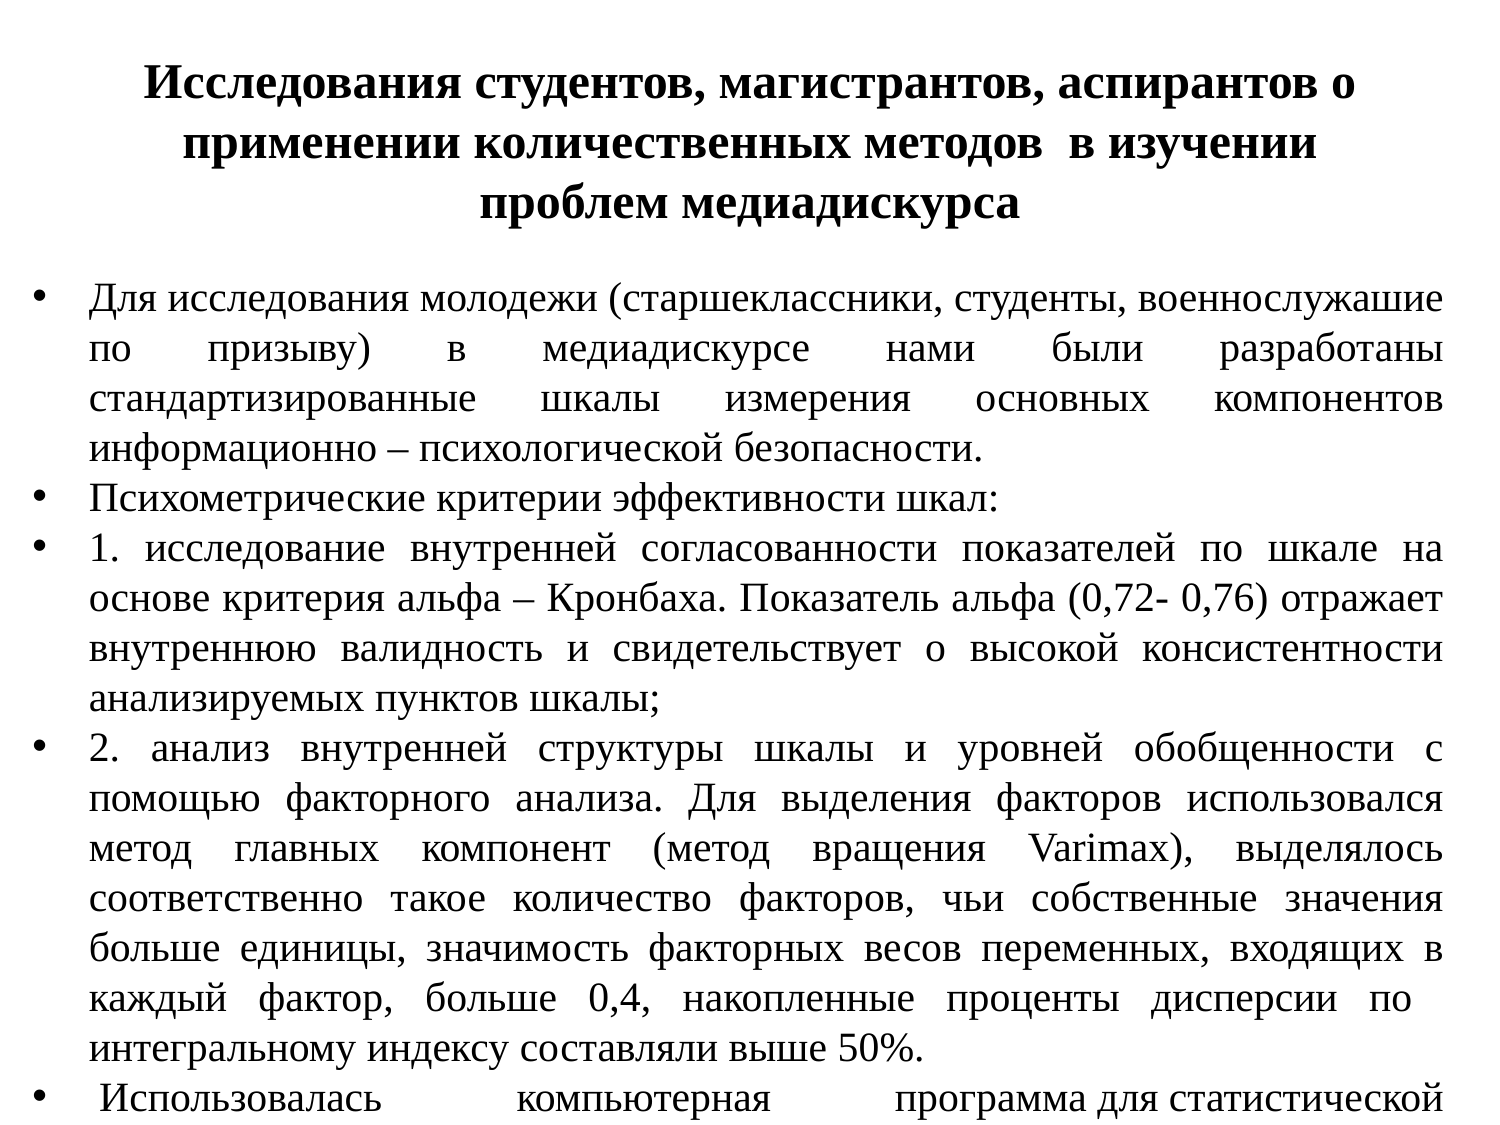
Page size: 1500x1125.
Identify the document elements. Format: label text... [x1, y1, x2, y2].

text_box Исследования студентов, магистрантов, аспирантов о применении количественных методов в изучении проблем медиадискурса [75, 45, 1425, 233]
text_box Для исследования молодежи (старшеклассники, студенты, военнослужашие по призыву) в медиадискурсе нами были разработаны стандартизированные шкалы измерения основных компонентов информационно – психологической безопасности. Психометрические критерии эффективности шкал: 1. исследование внутренней согласованности показателей по шкале на основе критерия альфа – Кронбаха. Показатель альфа (0,72- 0,76) отражает внутреннюю валидность и свидетельствует о высокой консистентности анализируемых пунктов шкалы; 2. анализ внутренней структуры шкалы и уровней обобщенности с помощью факторного анализа. Для выделения факторов использовался метод главных компонент (метод вращения Varimax), выделялось соответственно такое количество факторов, чьи собственные значения больше единицы, значимость факторных весов переменных, входящих в каждый фактор, больше 0,4, накопленные проценты дисперсии по интегральному индексу составляли выше 50%. Использовалась компьютерная программа для статистической обработки данных «SPSS 22 Statistics». [17, 262, 1459, 1005]
